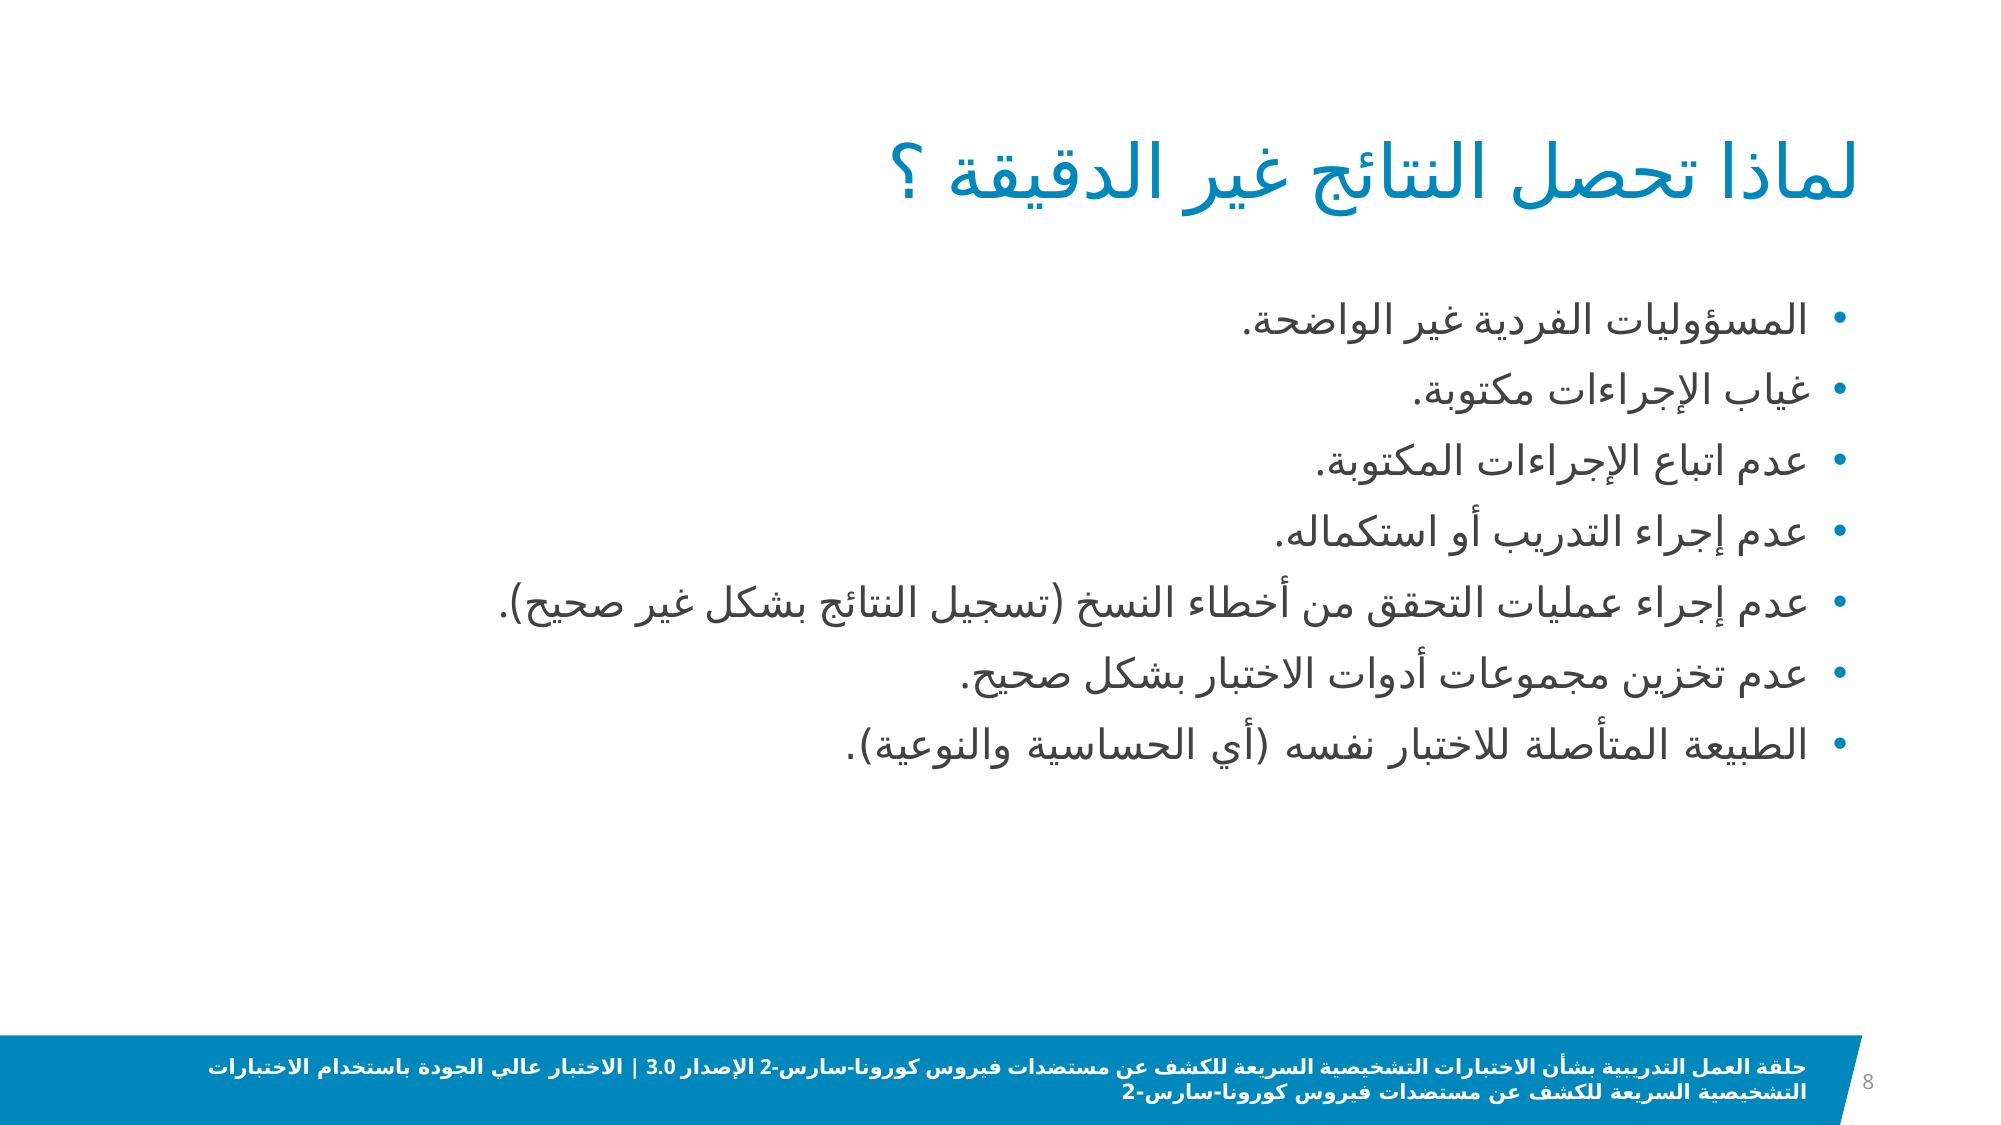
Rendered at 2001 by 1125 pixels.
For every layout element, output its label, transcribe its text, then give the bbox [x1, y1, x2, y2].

list المسؤوليات الفردية غير الواضحة. غياب الإجراءات مكتوبة. عدم اتباع الإجراءات المكتوبة. عدم إجراء التدريب أو استكماله. عدم إجراء عمليات التحقق من أخطاء النسخ (تسجيل النتائج بشكل غير صحيح). عدم تخزين مجموعات أدوات الاختبار بشكل صحيح. الطبيعة المتأصلة للاختبار نفسه (أي الحساسية والنوعية). [137, 284, 1863, 1014]
slide_number 8 [1862, 1035, 1947, 1125]
footer حلقة العمل التدريبية بشأن الاختبارات التشخيصية السريعة للكشف عن مستضدات فيروس كورونا-سارس-2 الإصدار 3.0 | الاختبار عالي الجودة باستخدام الاختبارات التشخيصية السريعة للكشف عن مستضدات فيروس كورونا-سارس-2 [192, 1037, 1808, 1120]
title لماذا تحصل النتائج غير الدقيقة ؟ [137, 59, 1863, 215]
